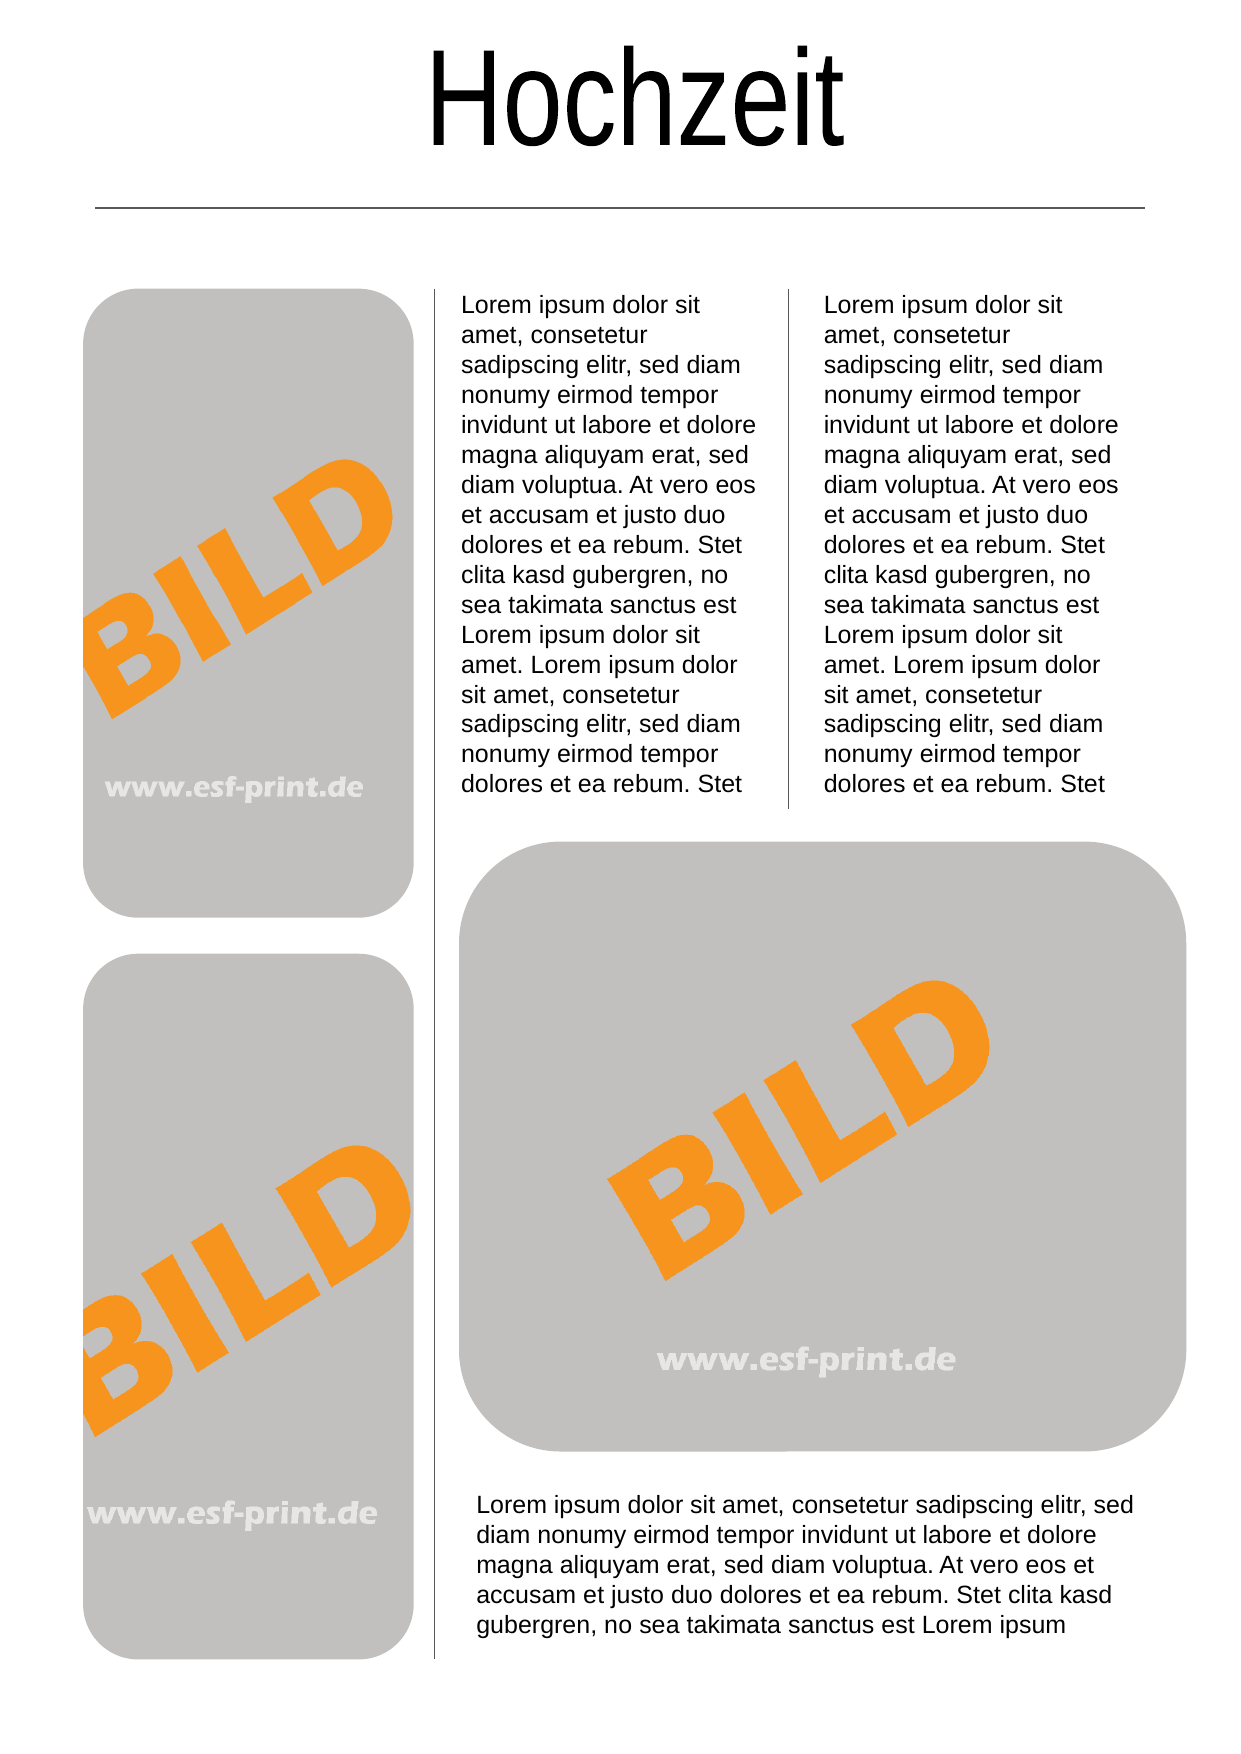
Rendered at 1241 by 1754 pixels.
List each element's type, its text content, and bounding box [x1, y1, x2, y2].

picture [458, 841, 1187, 1452]
picture [82, 953, 414, 1660]
text_box Lorem ipsum dolor sit amet, consetetur sadipscing elitr, sed diam nonumy eirmod tempor invidunt ut labore et dolore magna aliquyam erat, sed diam voluptua. At vero eos et accusam et justo duo dolores et ea rebum. Stet clita kasd gubergren, no sea takimata sanctus est Lorem ipsum dolor sit amet. Lorem ipsum dolor sit amet, consetetur sadipscing elitr, sed diam nonumy eirmod tempor dolores et ea rebum. Stet [445, 273, 777, 842]
text_box Lorem ipsum dolor sit amet, consetetur sadipscing elitr, sed diam nonumy eirmod tempor invidunt ut labore et dolore magna aliquyam erat, sed diam voluptua. At vero eos et accusam et justo duo dolores et ea rebum. Stet clita kasd gubergren, no sea takimata sanctus est Lorem ipsum [461, 1473, 1189, 1683]
text_box Lorem ipsum dolor sit amet, consetetur sadipscing elitr, sed diam nonumy eirmod tempor invidunt ut labore et dolore magna aliquyam erat, sed diam voluptua. At vero eos et accusam et justo duo dolores et ea rebum. Stet clita kasd gubergren, no sea takimata sanctus est Lorem ipsum dolor sit amet. Lorem ipsum dolor sit amet, consetetur sadipscing elitr, sed diam nonumy eirmod tempor dolores et ea rebum. Stet [808, 273, 1140, 839]
picture [82, 288, 414, 918]
